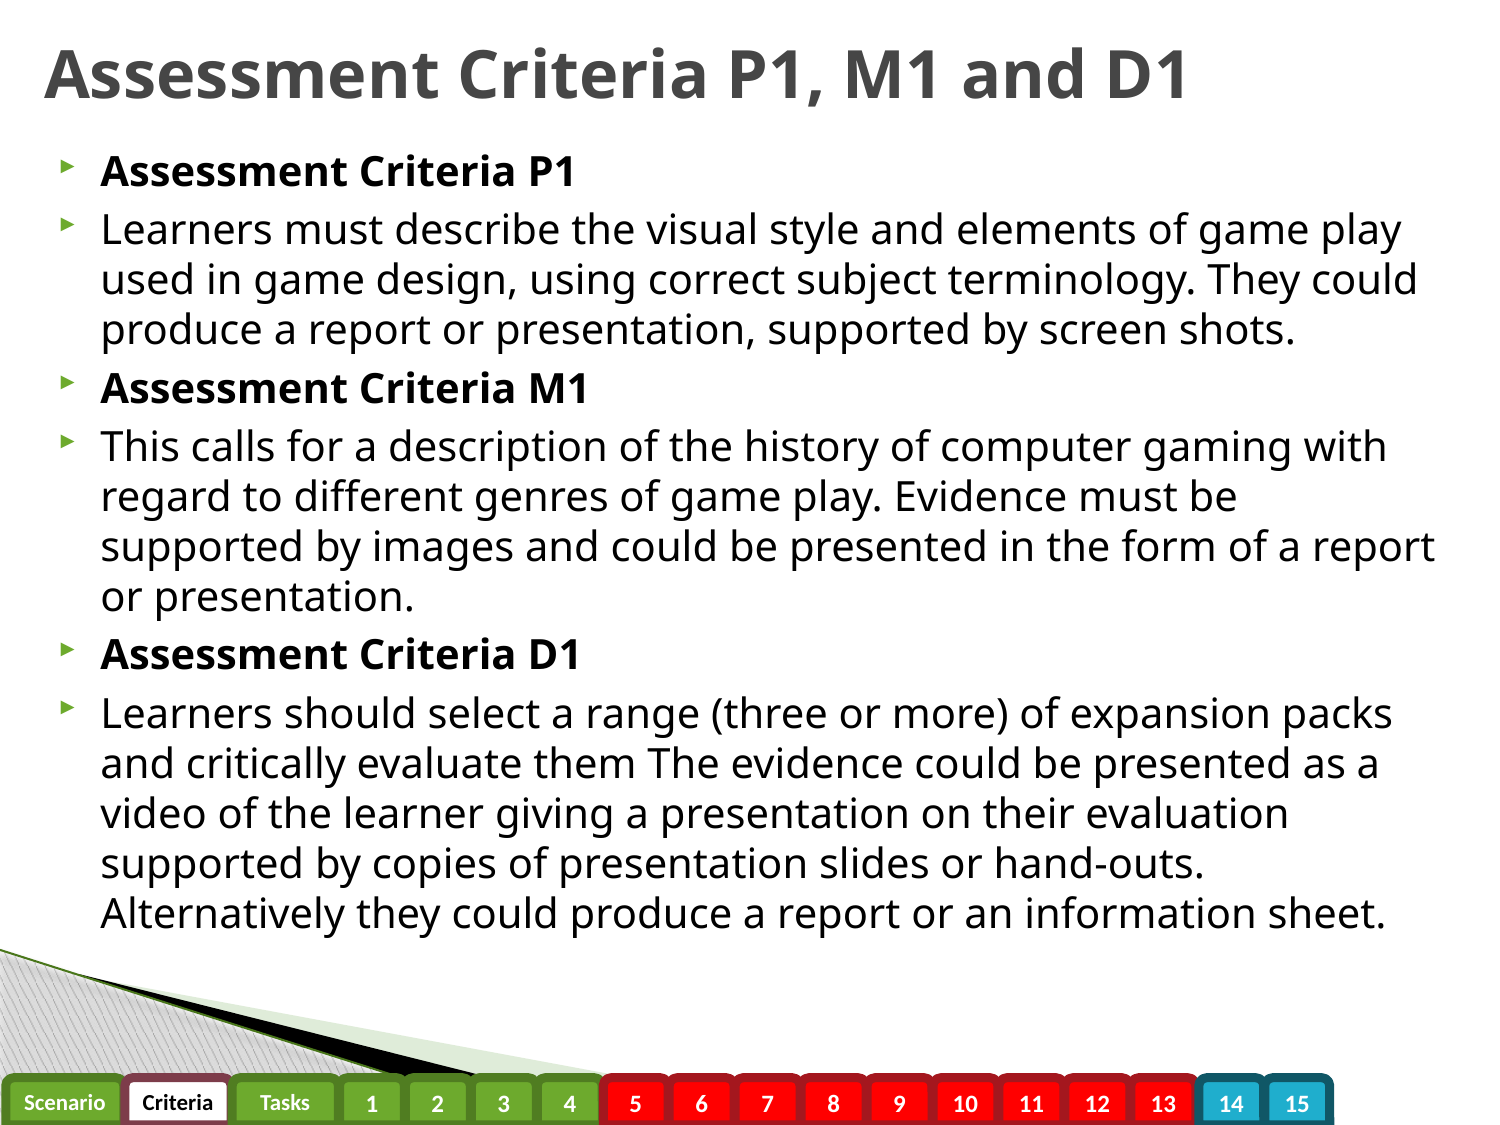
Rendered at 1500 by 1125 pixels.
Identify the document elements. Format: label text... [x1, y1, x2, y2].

list Assessment Criteria P1 Learners must describe the visual style and elements of game play used in game design, using correct subject terminology. They could produce a report or presentation, supported by screen shots. Assessment Criteria M1 This calls for a description of the history of computer gaming with regard to different genres of game play. Evidence must be supported by images and could be presented in the form of a report or presentation. Assessment Criteria D1 Learners should select a range (three or more) of expansion packs and critically evaluate them The evidence could be presented as a video of the learner giving a presentation on their evaluation supported by copies of presentation slides or hand-outs. Alternatively they could produce a report or an information sheet. [41, 137, 1459, 1047]
title Assessment Criteria P1, M1 and D1 [29, 19, 1471, 126]
